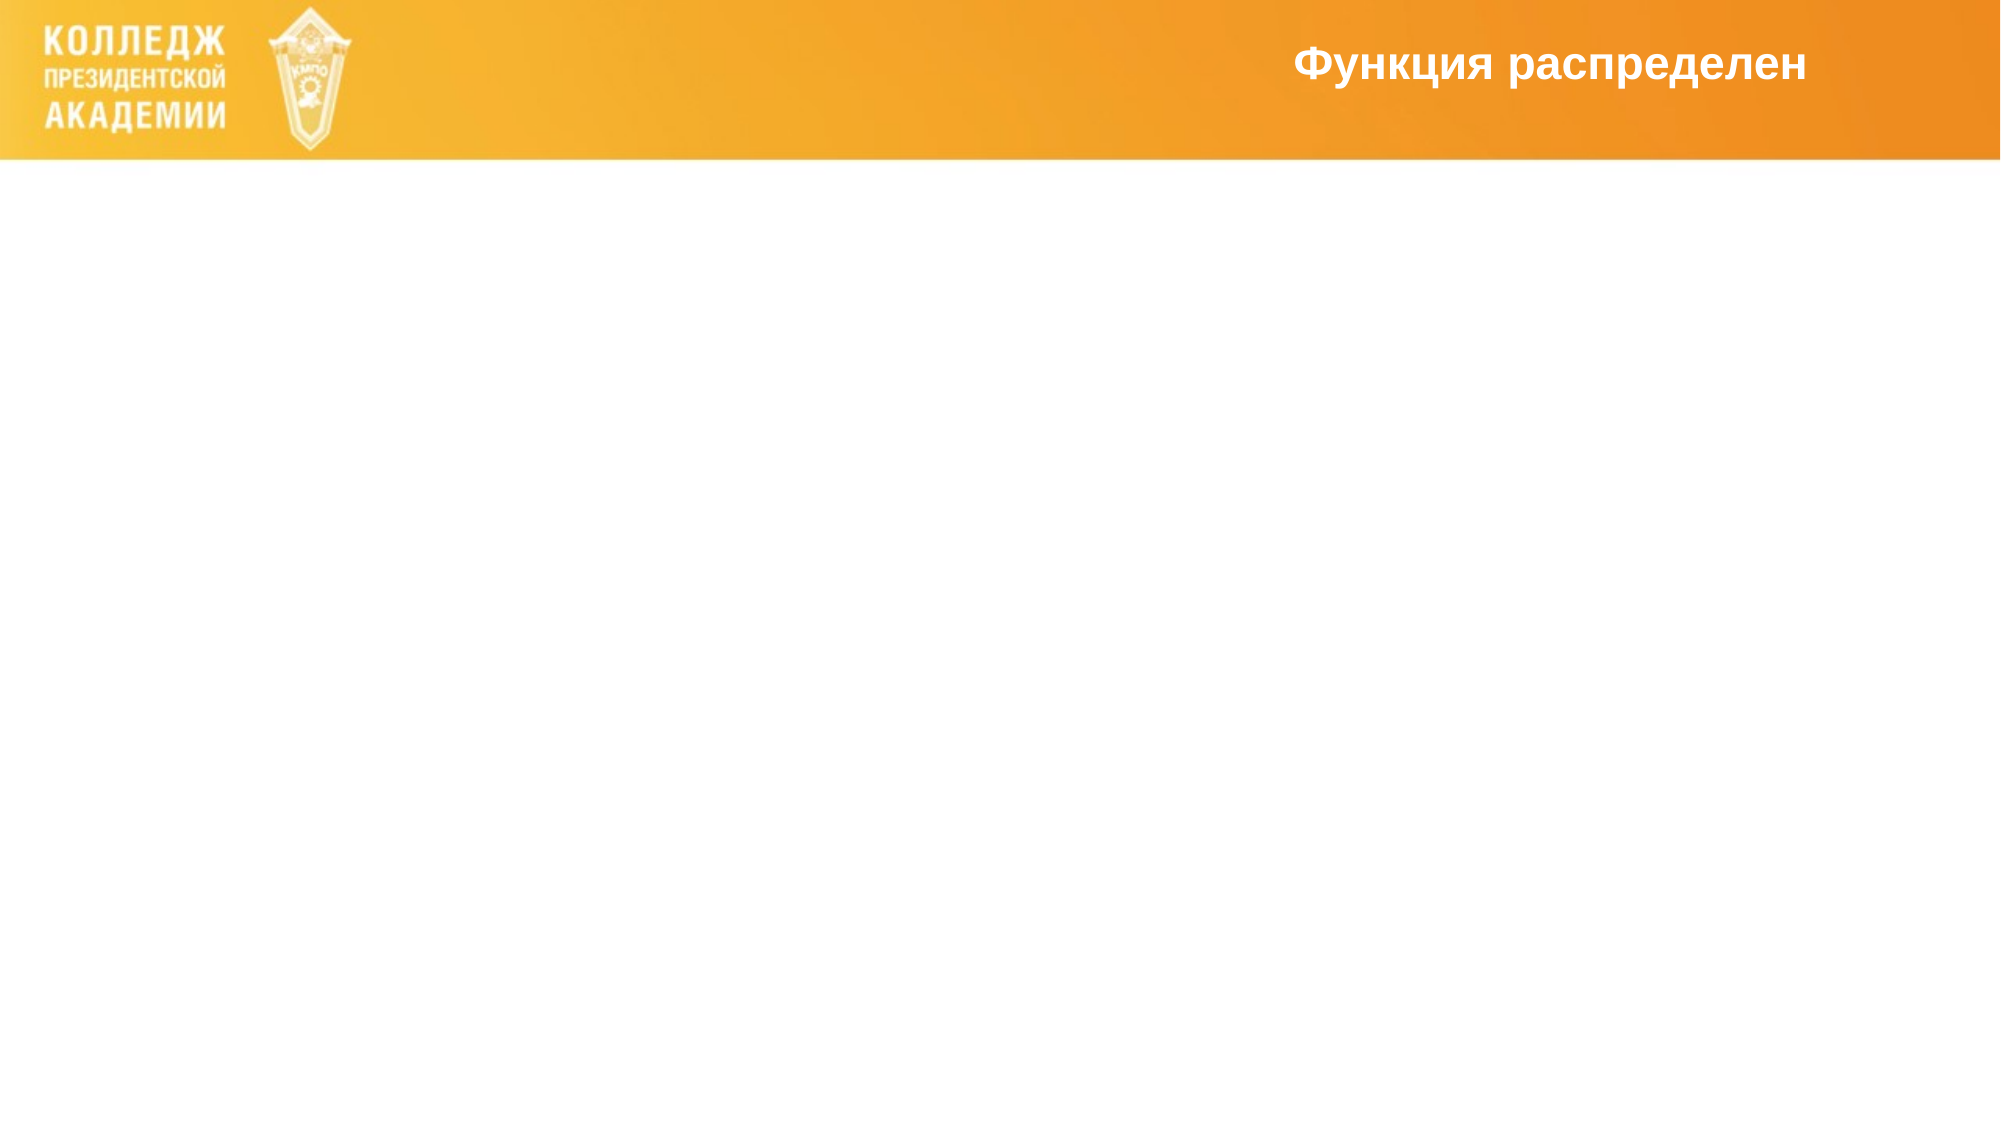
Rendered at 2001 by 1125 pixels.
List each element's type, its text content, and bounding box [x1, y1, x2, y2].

picture [0, 0, 2001, 1125]
text_box Функция распределен [1278, 32, 1879, 129]
